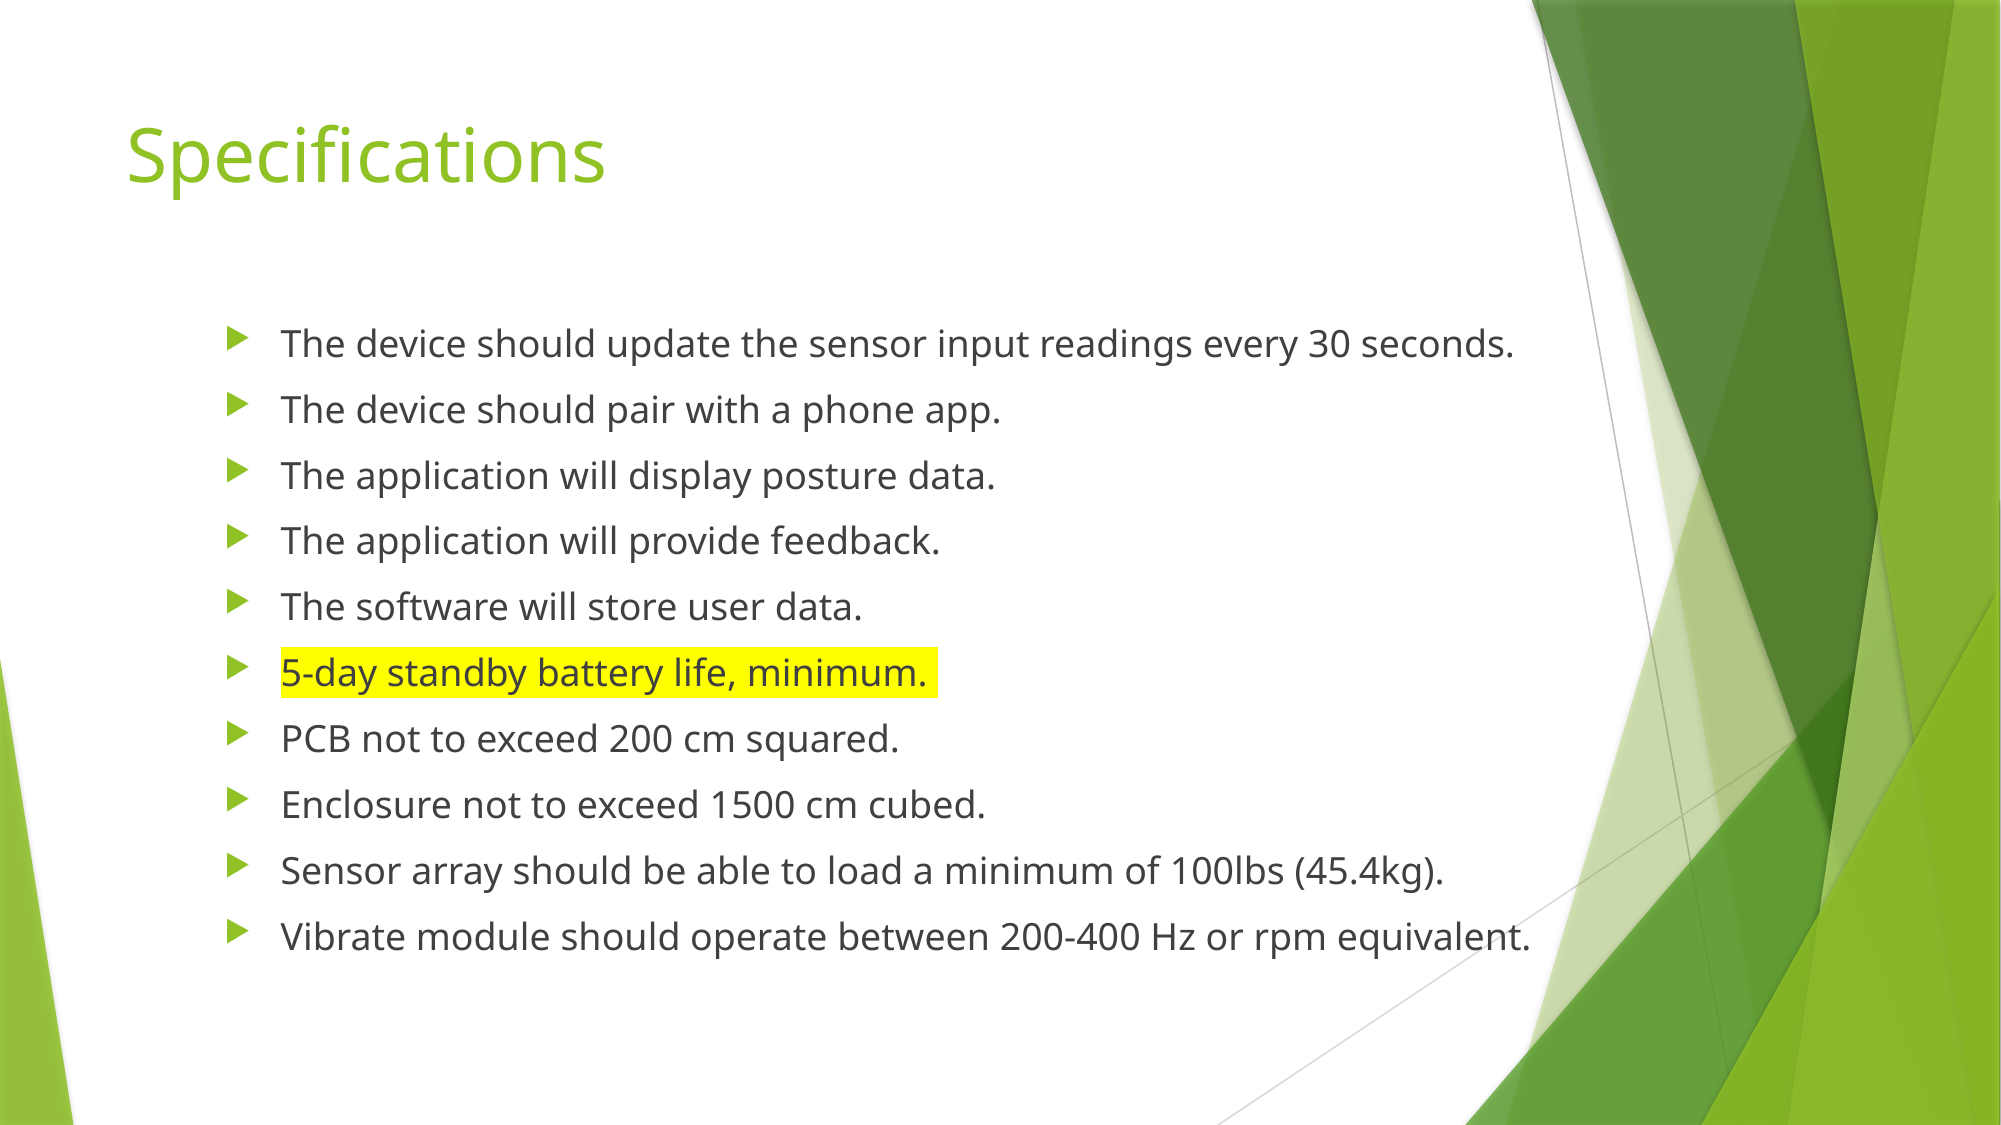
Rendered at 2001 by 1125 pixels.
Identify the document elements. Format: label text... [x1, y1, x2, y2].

title Specifications [111, 99, 1522, 317]
list The device should update the sensor input readings every 30 seconds. The device should pair with a phone app. The application will display posture data. The application will provide feedback. The software will store user data. 5-day standby battery life, minimum. PCB not to exceed 200 cm squared. Enclosure not to exceed 1500 cm cubed. Sensor array should be able to load a minimum of 100lbs (45.4kg). Vibrate module should operate between 200-400 Hz or rpm equivalent. [209, 312, 1888, 1105]
